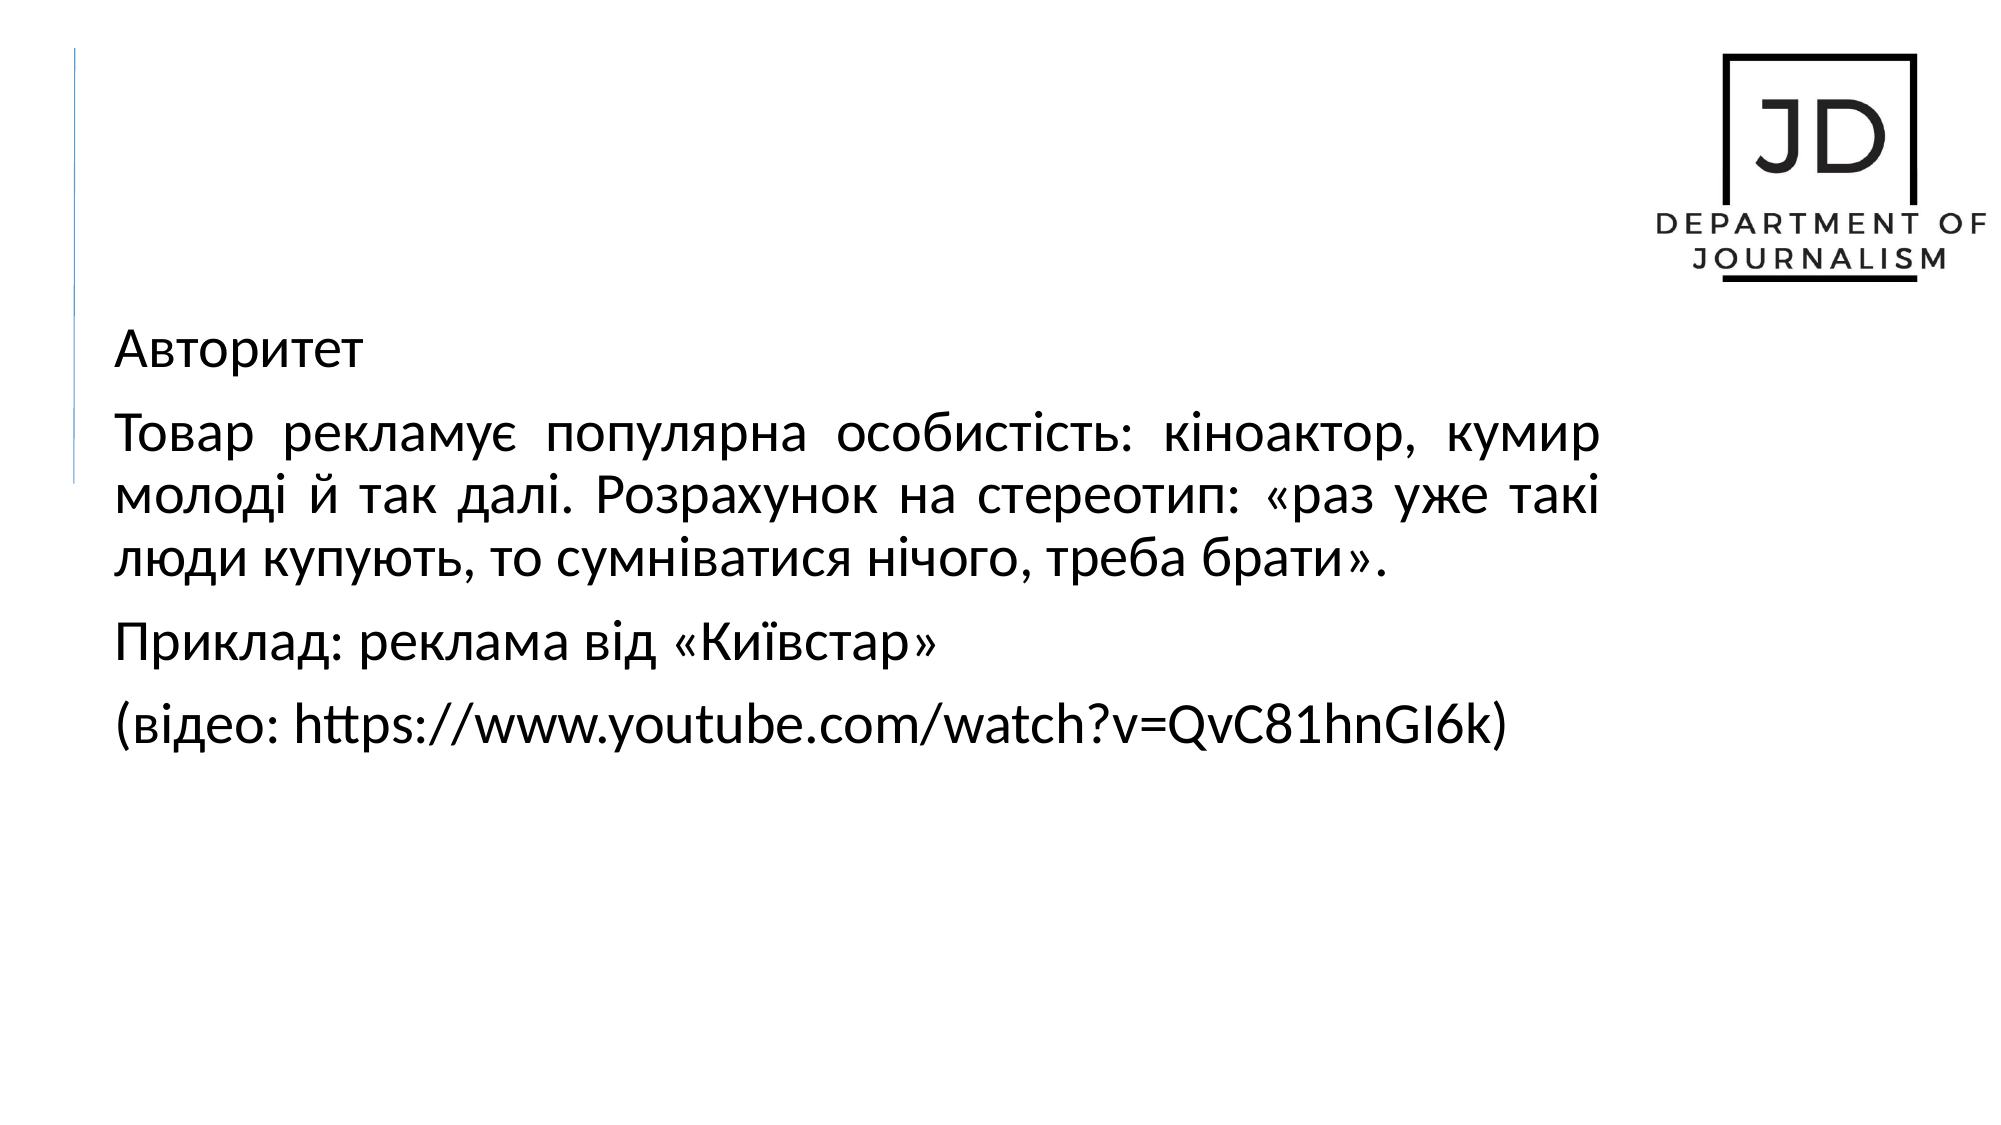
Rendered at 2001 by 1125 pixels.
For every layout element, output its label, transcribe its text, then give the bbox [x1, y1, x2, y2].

picture [1641, 0, 2000, 358]
list Авторитет Товар рекламує популярна особистість: кіноактор, кумир молоді й так далі. Розрахунок на стереотип: «раз уже такі люди купують, то сумніватися нічого, треба брати». Приклад: реклама від «Київстар» (відео: https://www.youtube.com/watch?v=QvC81hnGI6k) [99, 309, 1617, 1096]
